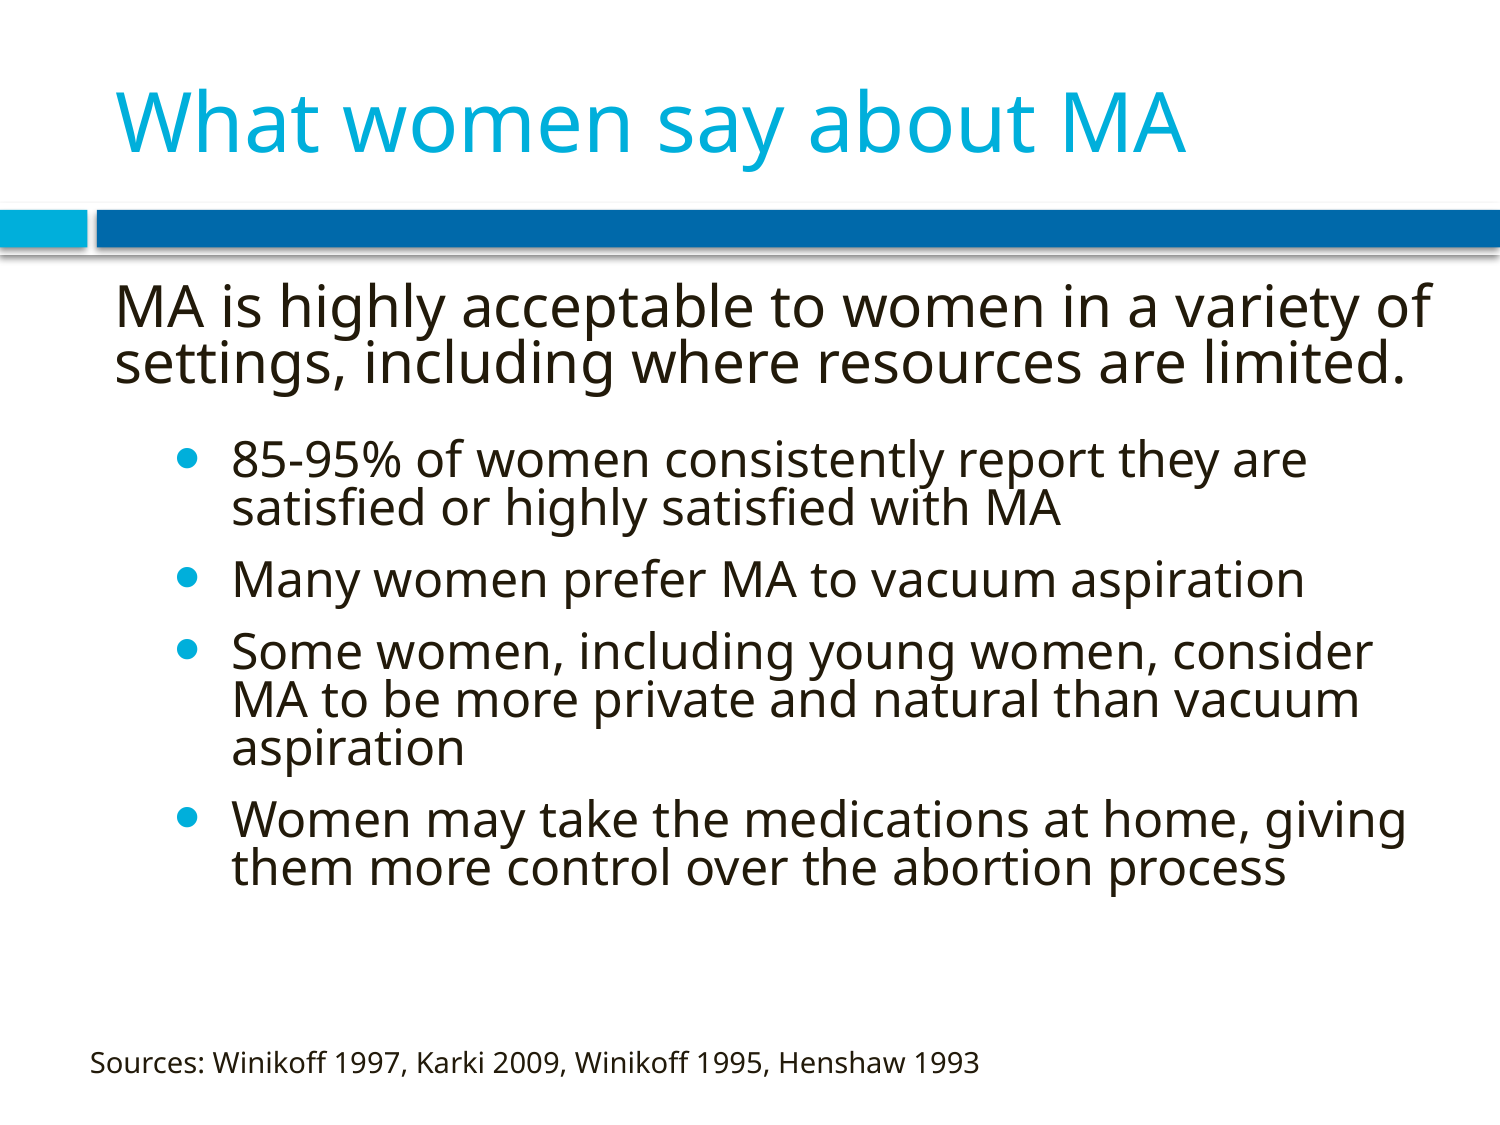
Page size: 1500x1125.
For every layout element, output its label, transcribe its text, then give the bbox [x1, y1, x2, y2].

text_box Sources: Winikoff 1997, Karki 2009, Winikoff 1995, Henshaw 1993 [74, 1037, 1425, 1088]
title What women say about MA [100, 37, 1438, 200]
list MA is highly acceptable to women in a variety of settings, including where resources are limited. 85-95% of women consistently report they are satisfied or highly satisfied with MA Many women prefer MA to vacuum aspiration Some women, including young women, consider MA to be more private and natural than vacuum aspiration Women may take the medications at home, giving them more control over the abortion process [99, 275, 1475, 1013]
